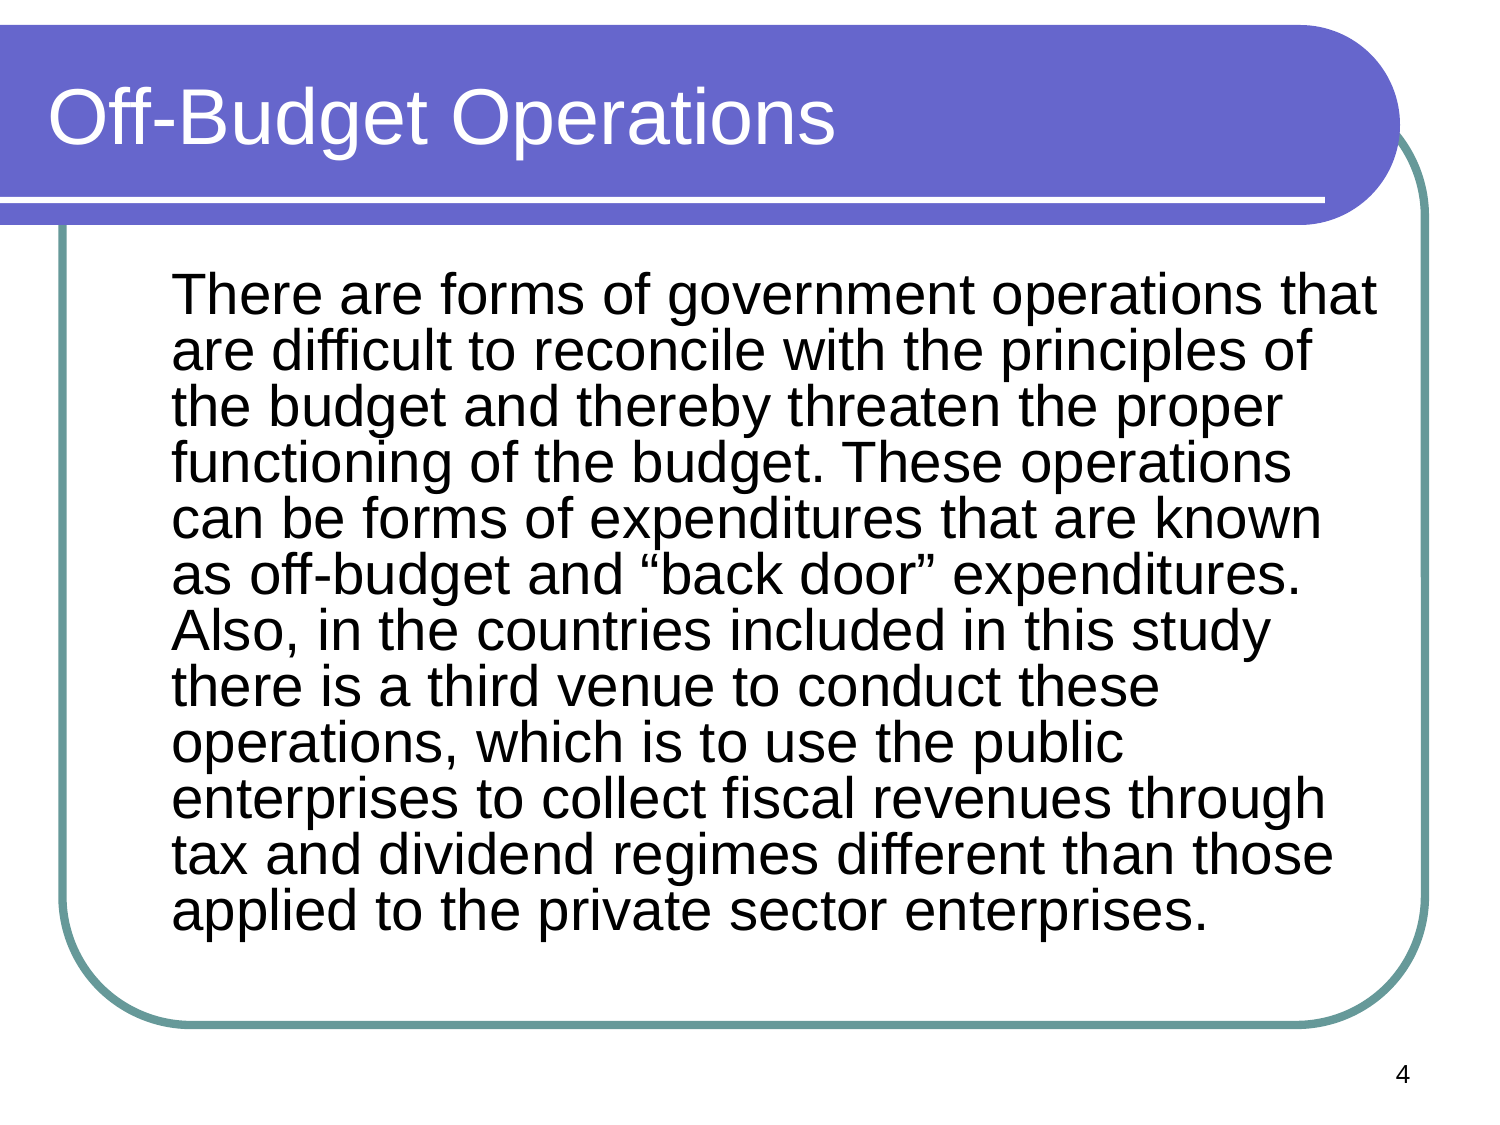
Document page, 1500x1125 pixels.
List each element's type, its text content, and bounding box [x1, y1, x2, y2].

title Off-Budget Operations [31, 37, 1348, 188]
slide_number 4 [1074, 1024, 1426, 1101]
list There are forms of government operations that are difficult to reconcile with the principles of the budget and thereby threaten the proper functioning of the budget. These operations can be forms of expenditures that are known as off-budget and “back door” expenditures. Also, in the countries included in this study there is a third venue to conduct these operations, which is to use the public enterprises to collect fiscal revenues through tax and dividend regimes different than those applied to the private sector enterprises. [99, 262, 1401, 988]
